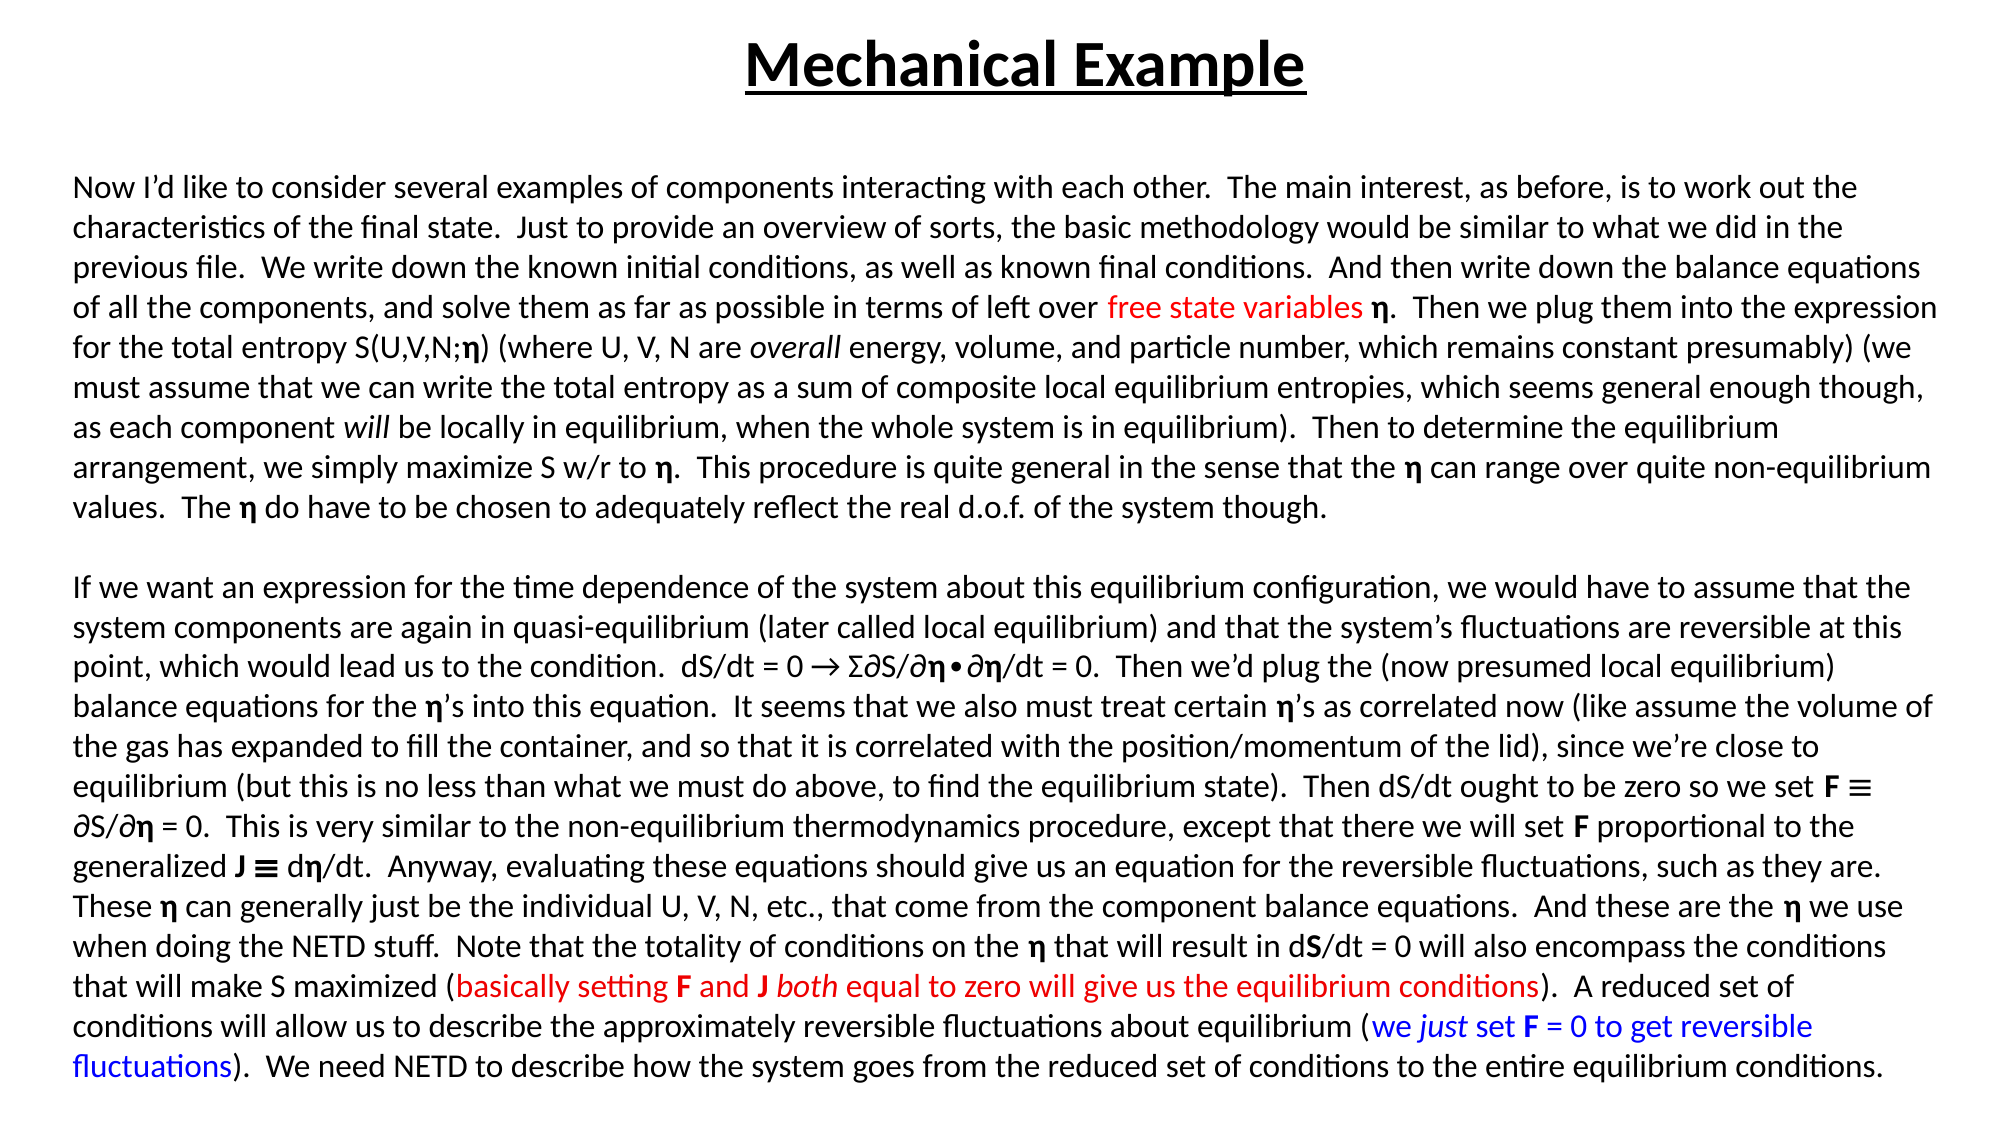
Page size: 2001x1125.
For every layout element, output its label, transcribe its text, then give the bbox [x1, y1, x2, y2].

text_box Now I’d like to consider several examples of components interacting with each other. The main interest, as before, is to work out the characteristics of the final state. Just to provide an overview of sorts, the basic methodology would be similar to what we did in the previous file. We write down the known initial conditions, as well as known final conditions. And then write down the balance equations of all the components, and solve them as far as possible in terms of left over free state variables η. Then we plug them into the expression for the total entropy S(U,V,N;η) (where U, V, N are overall energy, volume, and particle number, which remains constant presumably) (we must assume that we can write the total entropy as a sum of composite local equilibrium entropies, which seems general enough though, as each component will be locally in equilibrium, when the whole system is in equilibrium). Then to determine the equilibrium arrangement, we simply maximize S w/r to η. This procedure is quite general in the sense that the η can range over quite non-equilibrium values. The η do have to be chosen to adequately reflect the real d.o.f. of the system though. If we want an expression for the time dependence of the system about this equilibrium configuration, we would have to assume that the system components are again in quasi-equilibrium (later called local equilibrium) and that the system’s fluctuations are reversible at this point, which would lead us to the condition. dS/dt = 0 → Σ∂S/∂η∙∂η/dt = 0. Then we’d plug the (now presumed local equilibrium) balance equations for the η’s into this equation. It seems that we also must treat certain η’s as correlated now (like assume the volume of the gas has expanded to fill the container, and so that it is correlated with the position/momentum of the lid), since we’re close to equilibrium (but this is no less than what we must do above, to find the equilibrium state). Then dS/dt ought to be zero so we set F ≡ ∂S/∂η = 0. This is very similar to the non-equilibrium thermodynamics procedure, except that there we will set F proportional to the generalized J ≡ dη/dt. Anyway, evaluating these equations should give us an equation for the reversible fluctuations, such as they are. These η can generally just be the individual U, V, N, etc., that come from the component balance equations. And these are the η we use when doing the NETD stuff. Note that the totality of conditions on the η that will result in dS/dt = 0 will also encompass the conditions that will make S maximized (basically setting F and J both equal to zero will give us the equilibrium conditions). A reduced set of conditions will allow us to describe the approximately reversible fluctuations about equilibrium (we just set F = 0 to get reversible fluctuations). We need NETD to describe how the system goes from the reduced set of conditions to the entire equilibrium conditions. [57, 158, 1957, 1092]
text_box Mechanical Example [686, 21, 1365, 109]
